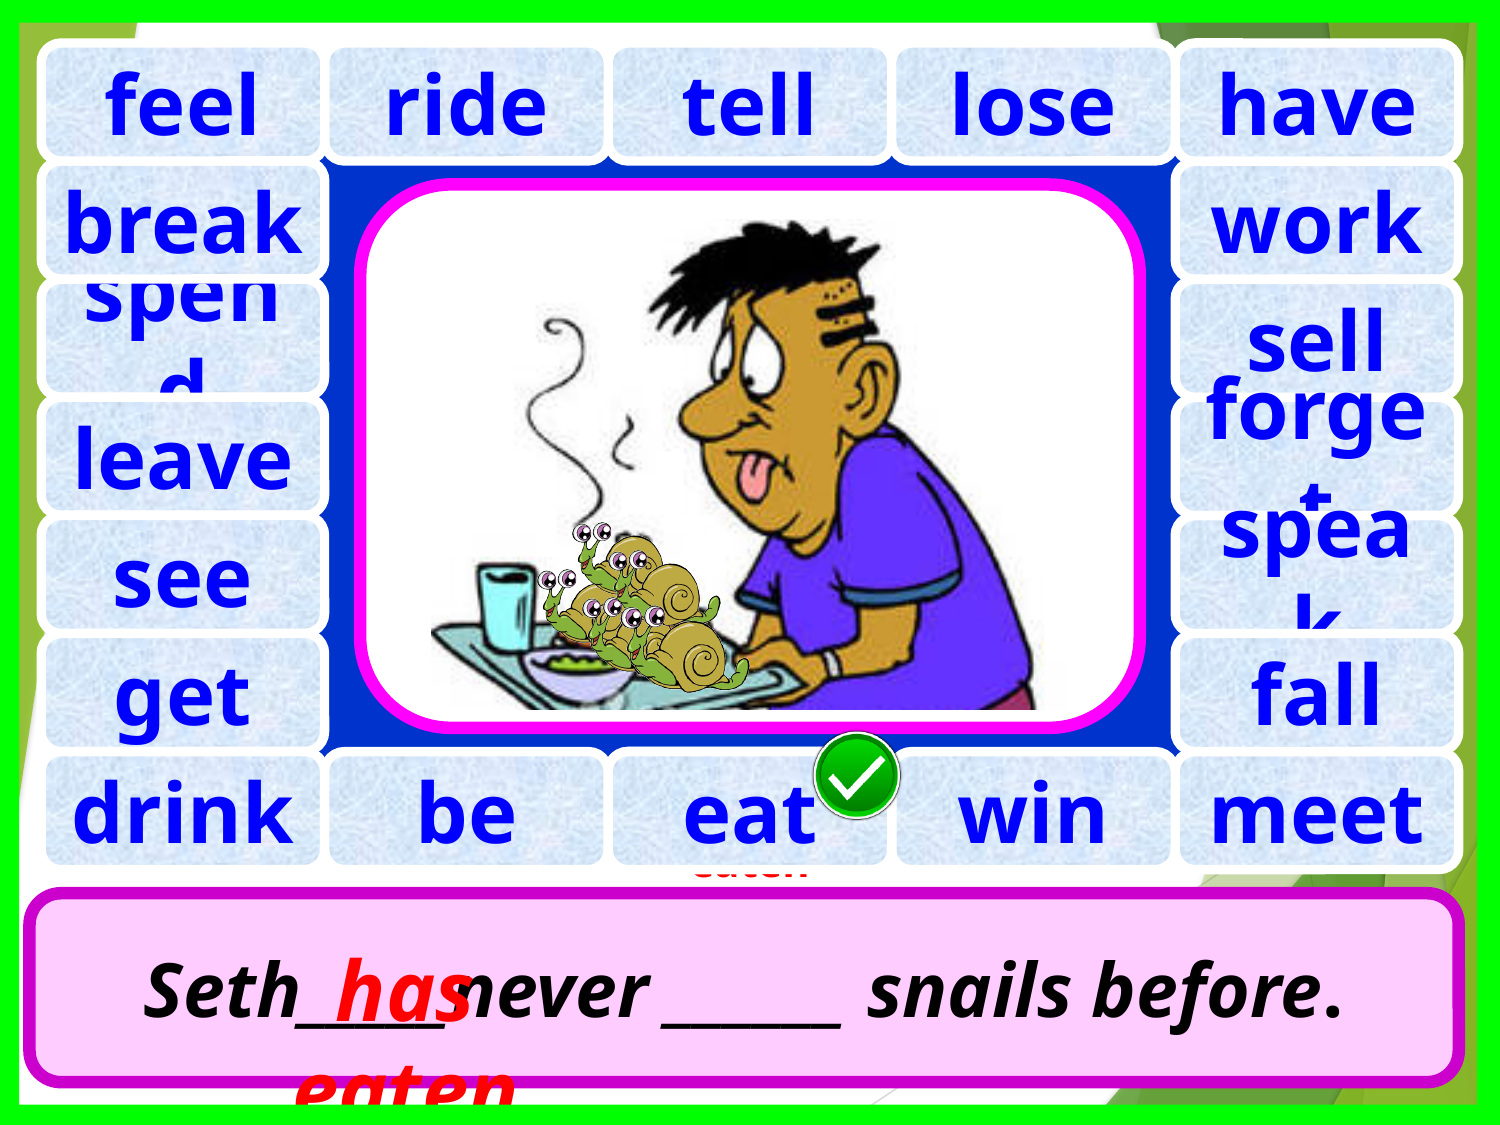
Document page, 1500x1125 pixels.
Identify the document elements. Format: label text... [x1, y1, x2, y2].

text_box spend [39, 279, 327, 397]
text_box break [39, 161, 327, 281]
picture [430, 219, 1093, 711]
text_box lose [890, 41, 1177, 163]
text_box tell [608, 41, 892, 163]
text_box ride [325, 41, 610, 163]
text_box fall [1173, 631, 1461, 754]
text_box has eaten [277, 930, 975, 1104]
picture [808, 727, 904, 823]
text_box [0, 0, 1500, 1125]
text_box [314, 151, 1186, 762]
text_box forget [1173, 395, 1461, 515]
text_box get [39, 631, 327, 751]
text_box see [39, 513, 327, 633]
text_box win [892, 750, 1177, 872]
text_box eat [606, 750, 894, 872]
text_box have [1175, 41, 1461, 161]
text_box sell [1173, 277, 1461, 397]
text_box speak [1173, 514, 1461, 634]
text_box be [323, 750, 608, 872]
text_box feel [39, 41, 327, 163]
text_box [358, 182, 1142, 730]
text_box drink [39, 750, 324, 872]
text_box work [1173, 159, 1461, 279]
text_box Seth_____never ______ snails before. [27, 891, 1461, 1085]
text_box leave [39, 395, 327, 515]
text_box meet [1175, 752, 1461, 872]
